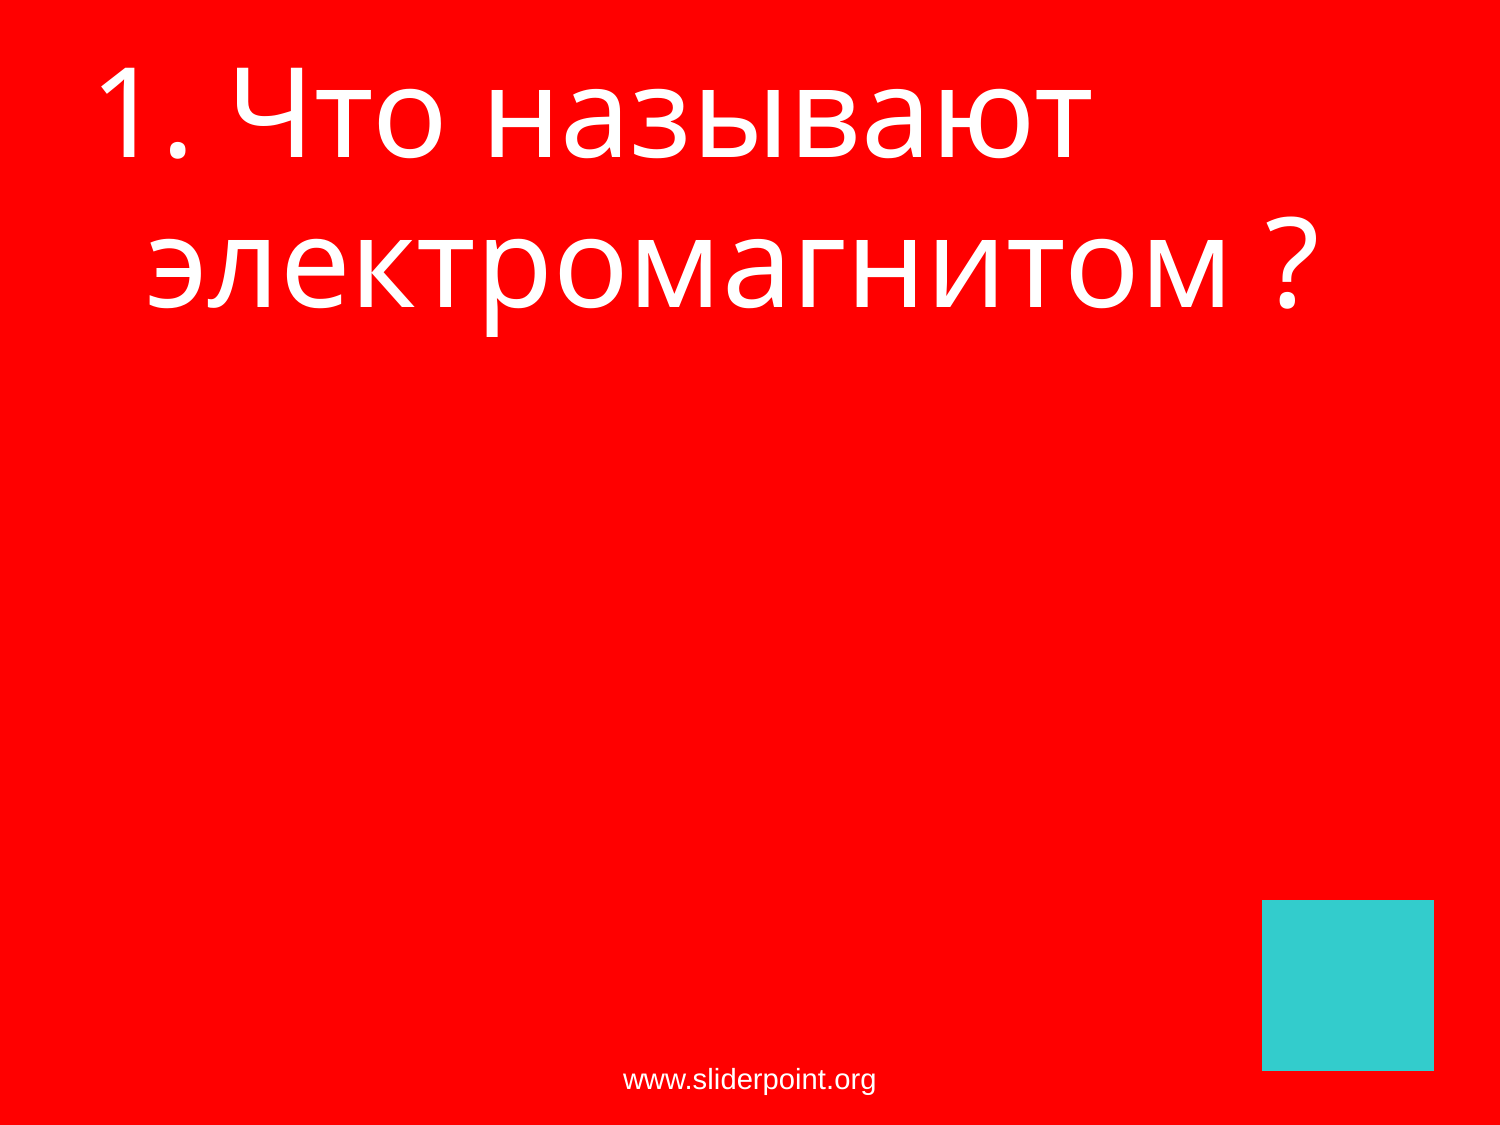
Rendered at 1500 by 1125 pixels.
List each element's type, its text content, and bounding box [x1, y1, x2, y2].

list 1. Что называют электромагнитом ? [74, 24, 1426, 988]
text_box [1262, 900, 1434, 1072]
footer www.sliderpoint.org [512, 1024, 988, 1103]
